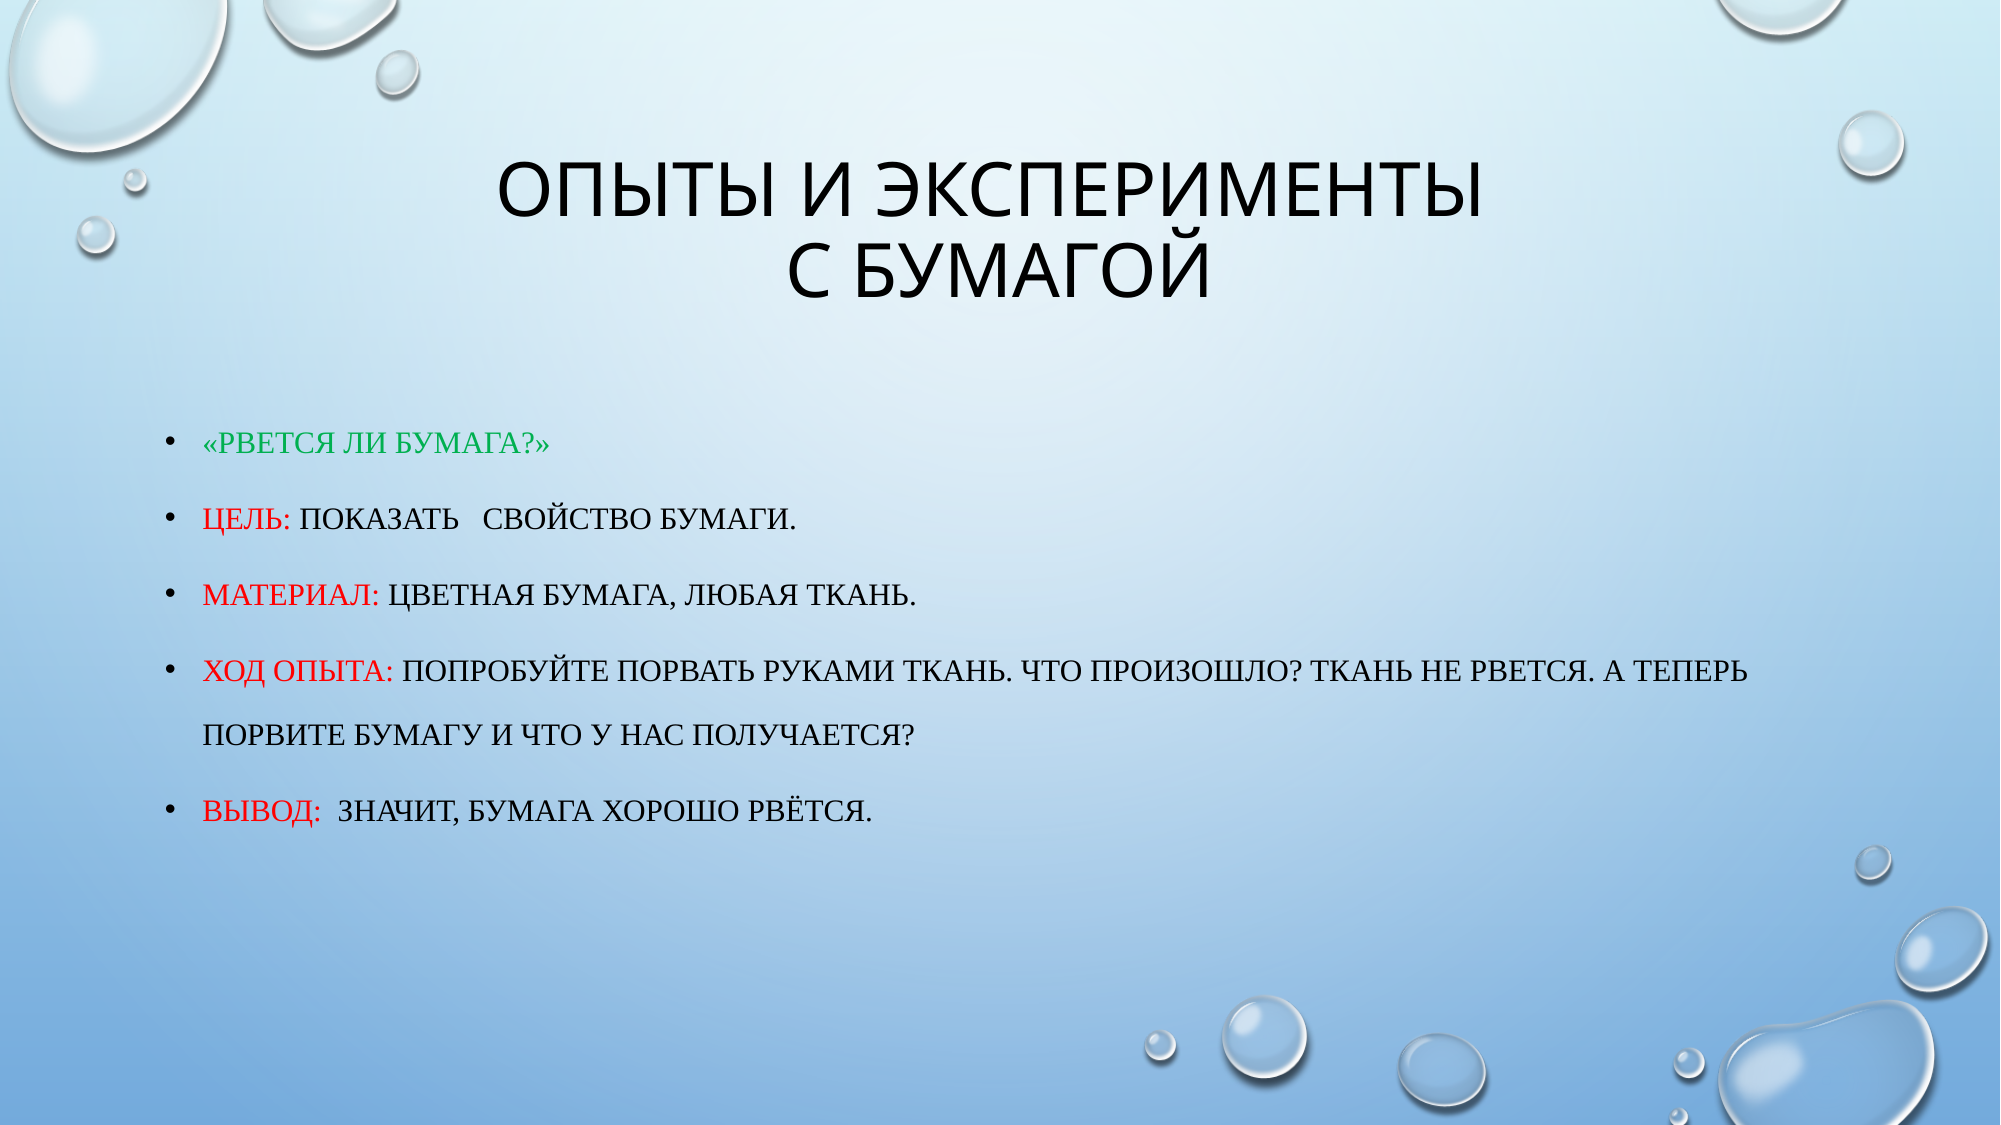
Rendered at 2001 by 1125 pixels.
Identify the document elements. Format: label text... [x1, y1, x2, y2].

title Опыты и эксперименты с бумагой [149, 101, 1851, 364]
list «Рвется ли бумага?» Цель: показать свойство бумаги. Материал: цветная бумага, любая ткань. Ход опыта: попробуйте порвать руками ткань. Что произошло? Ткань не рвется. А теперь порвите бумагу и что у нас получается? Вывод: Значит, бумага хорошо рвётся. [149, 388, 1850, 950]
picture [0, 0, 2000, 1125]
